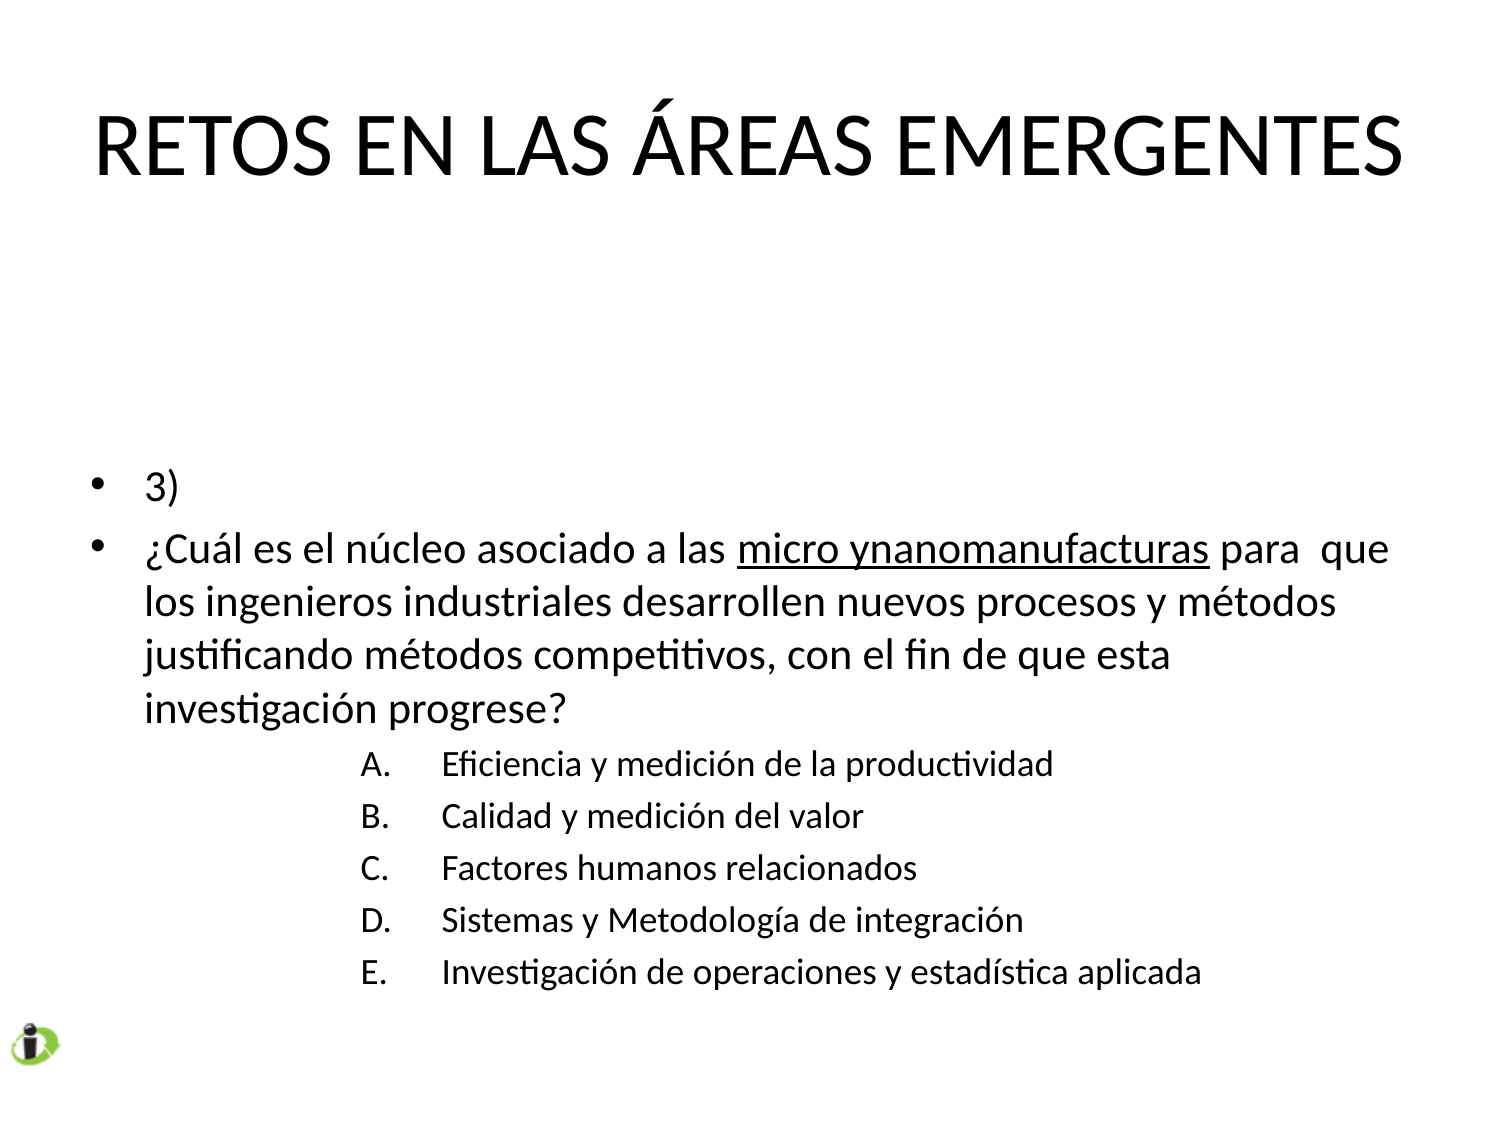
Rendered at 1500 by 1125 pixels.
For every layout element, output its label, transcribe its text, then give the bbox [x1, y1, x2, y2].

picture [10, 1020, 61, 1072]
list 3) ¿Cuál es el núcleo asociado a las micro ynanomanufacturas para que los ingenieros industriales desarrollen nuevos procesos y métodos justificando métodos competitivos, con el fin de que esta investigación progrese? Eficiencia y medición de la productividad Calidad y medición del valor Factores humanos relacionados Sistemas y Metodología de integración Investigación de operaciones y estadística aplicada [75, 262, 1425, 1005]
title RETOS EN LAS ÁREAS EMERGENTES [75, 45, 1425, 233]
